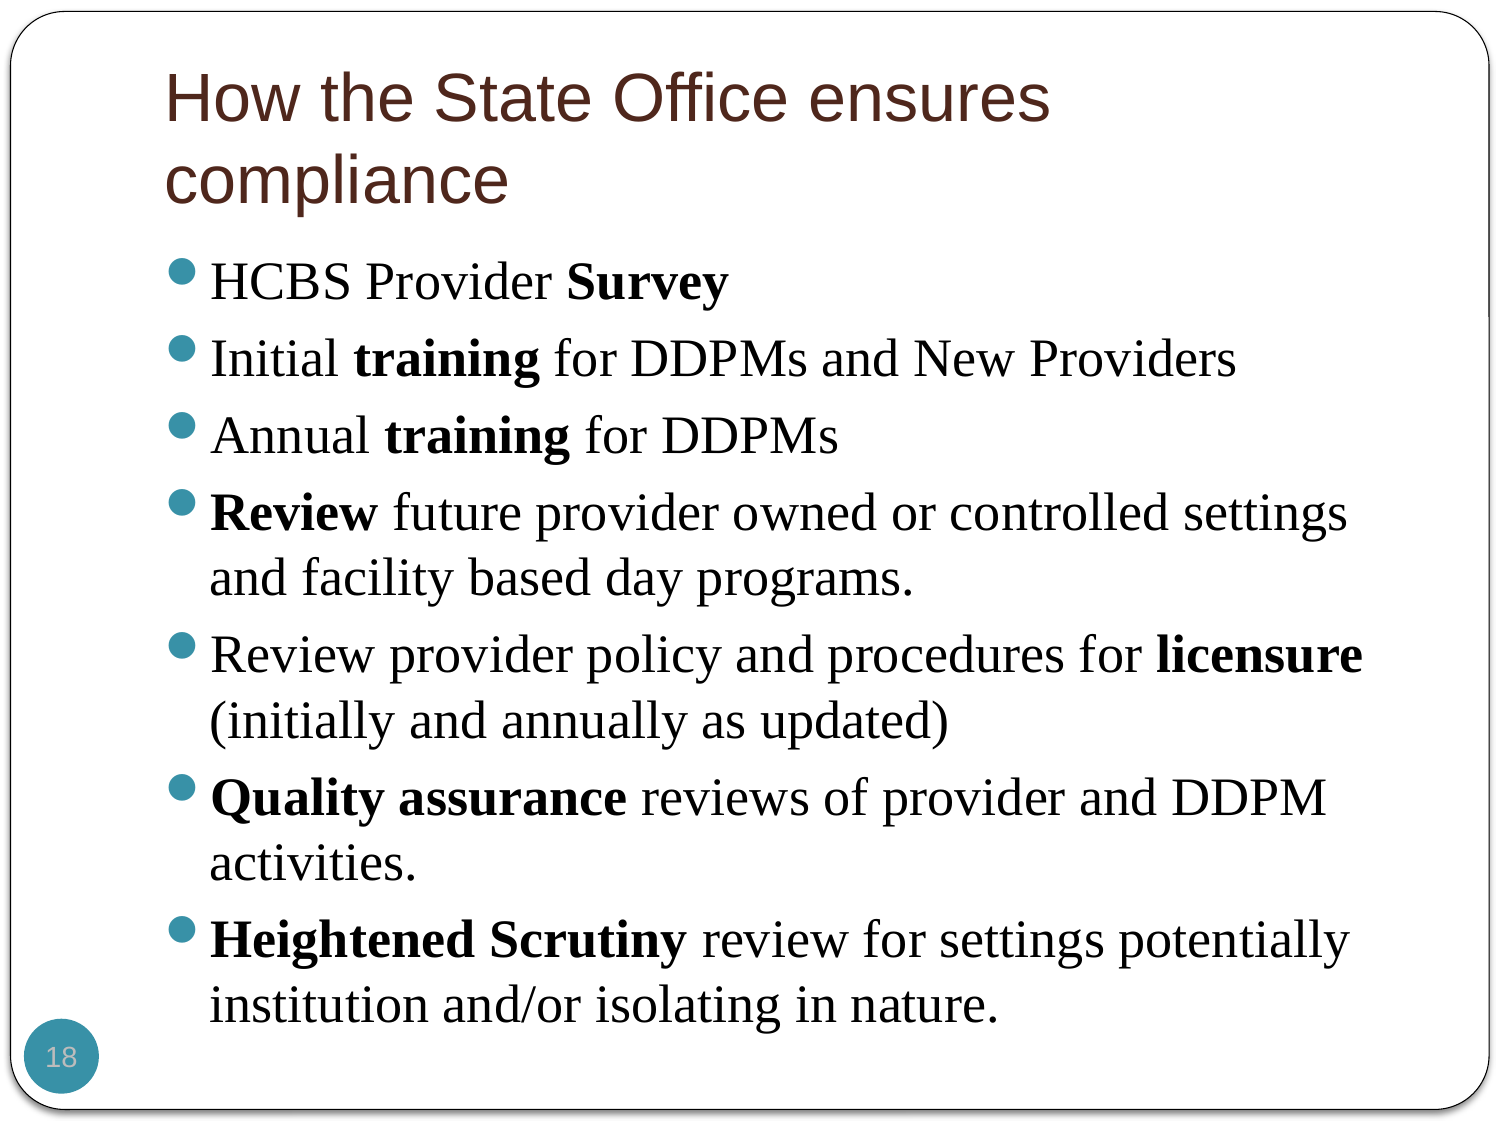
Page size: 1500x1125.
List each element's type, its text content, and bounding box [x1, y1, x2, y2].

list HCBS Provider Survey Initial training for DDPMs and New Providers Annual training for DDPMs Review future provider owned or controlled settings and facility based day programs. Review provider policy and procedures for licensure (initially and annually as updated) Quality assurance reviews of provider and DDPM activities. Heightened Scrutiny review for settings potentially institution and/or isolating in nature. [150, 237, 1425, 1080]
slide_number 18 [23, 1018, 99, 1094]
title How the State Office ensures compliance [150, 45, 1425, 233]
